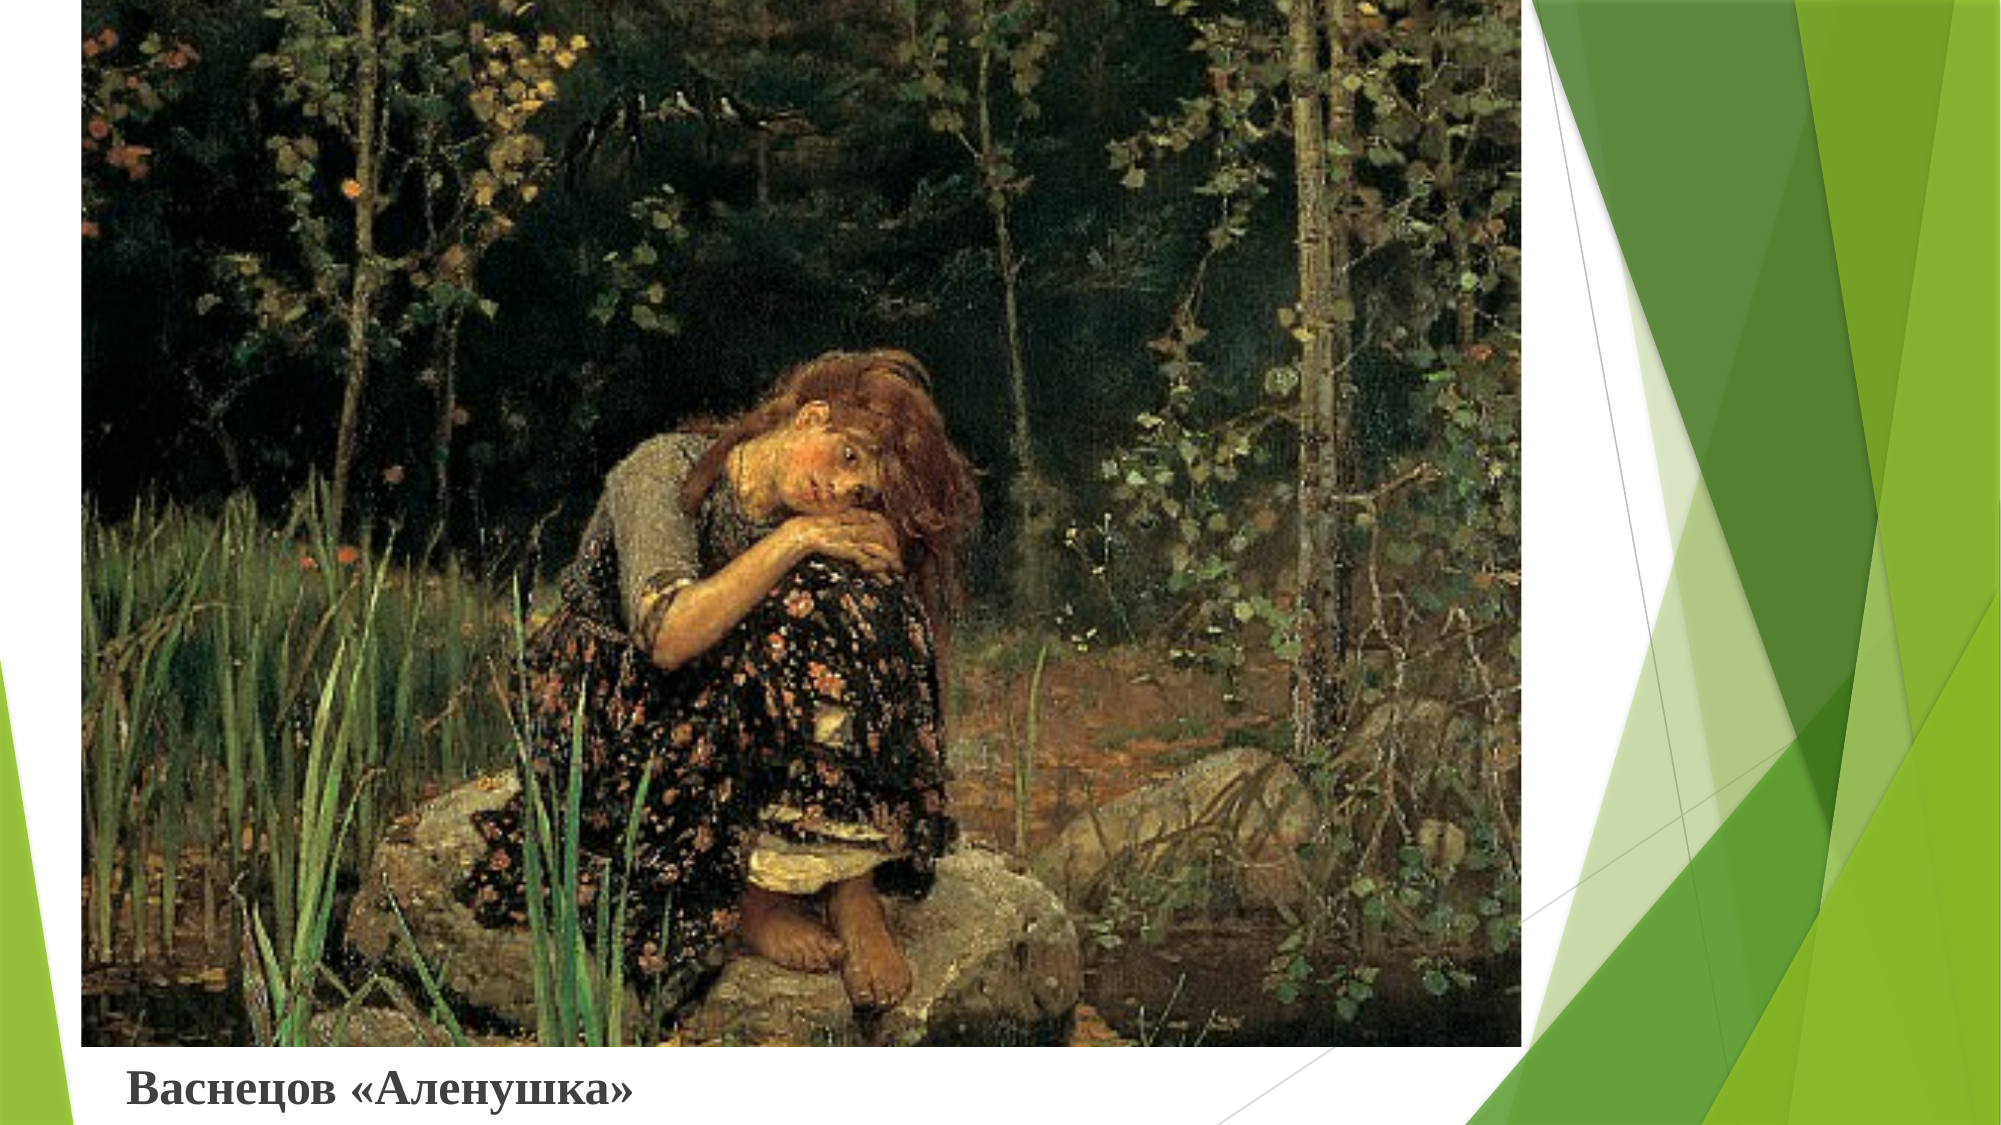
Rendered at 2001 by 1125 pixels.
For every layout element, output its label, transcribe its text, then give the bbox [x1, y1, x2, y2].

picture [80, 0, 1522, 1047]
list Васнецов «Аленушка» [111, 1054, 1522, 1125]
